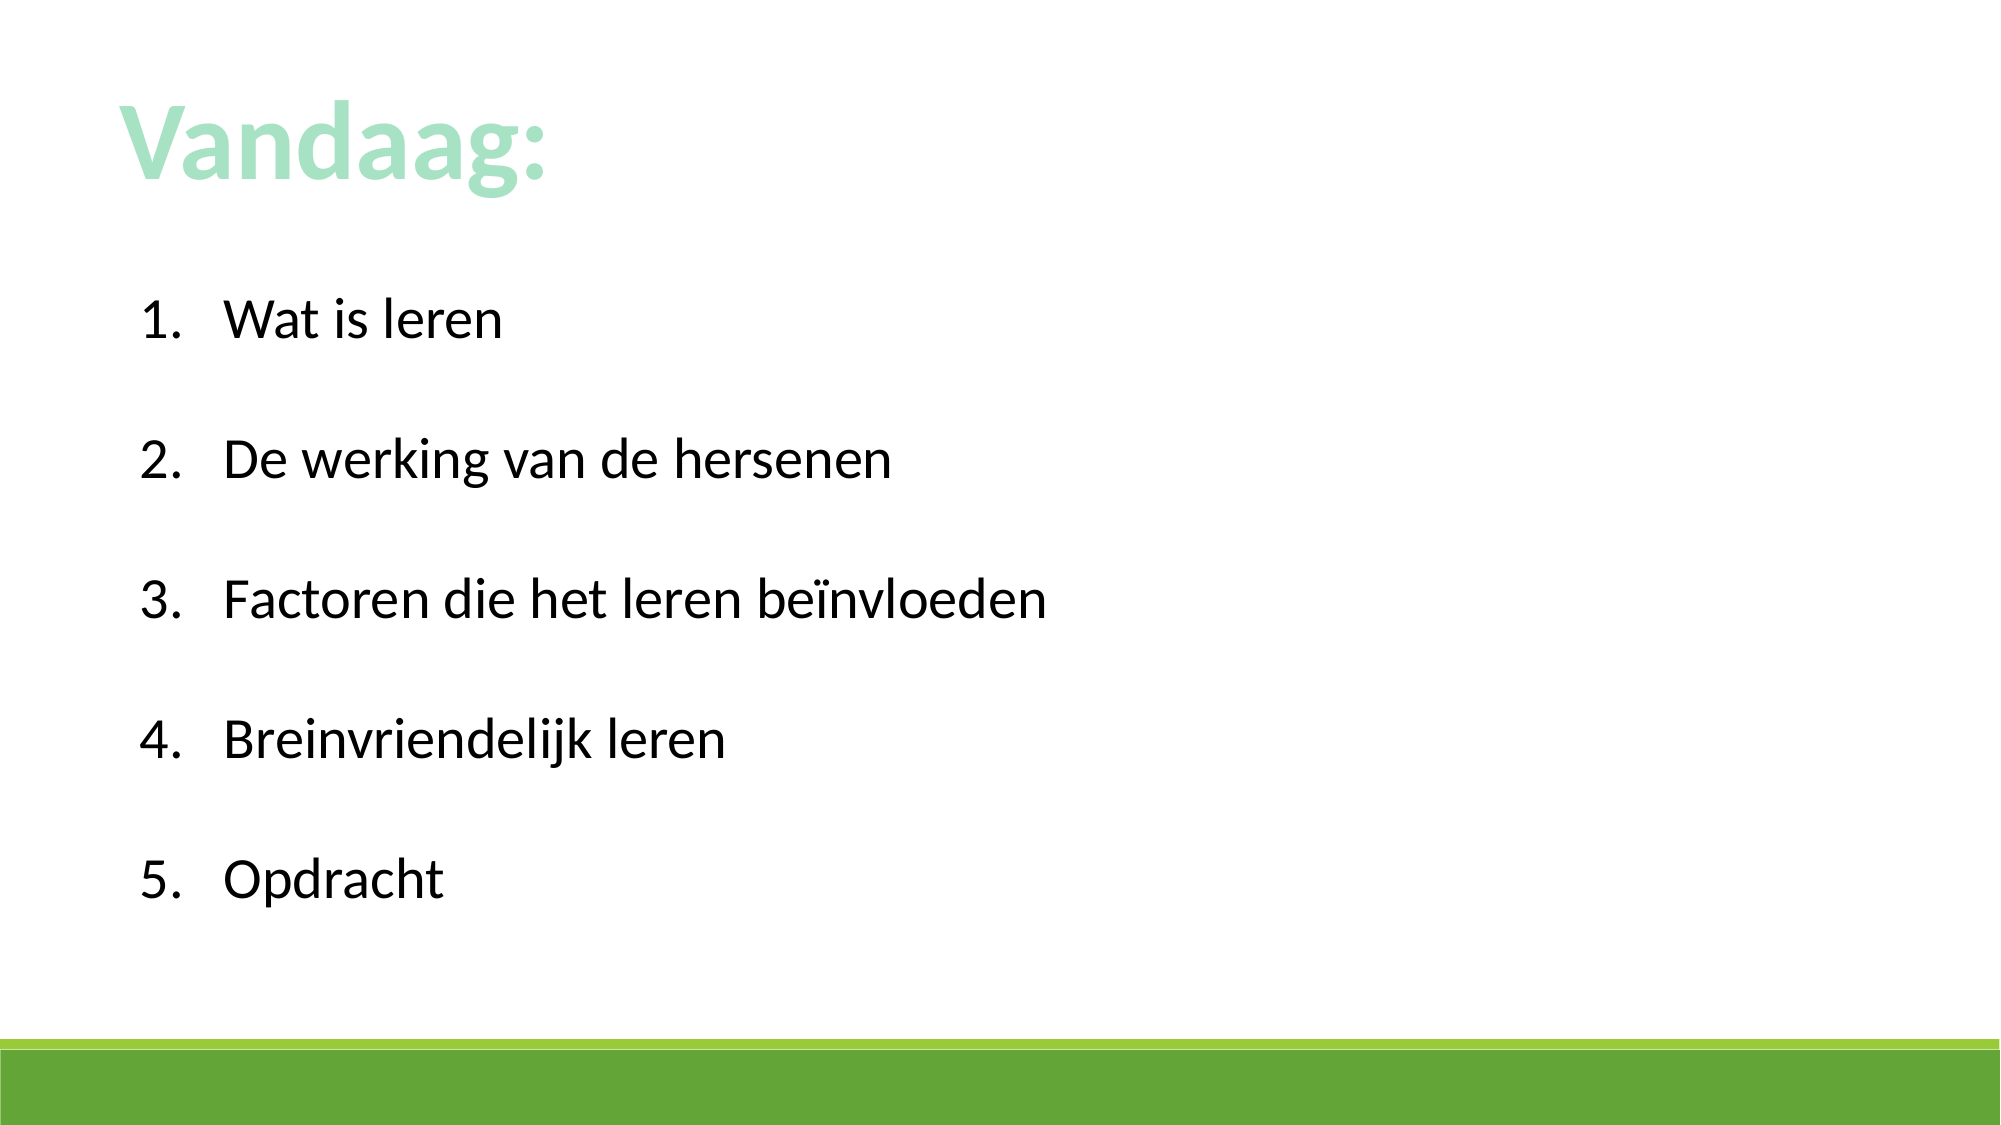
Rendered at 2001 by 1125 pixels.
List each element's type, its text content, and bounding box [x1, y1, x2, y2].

text_box Wat is leren De werking van de hersenen Factoren die het leren beïnvloeden Breinvriendelijk leren Opdracht [124, 272, 1064, 1058]
text_box Vandaag: [104, 59, 567, 210]
